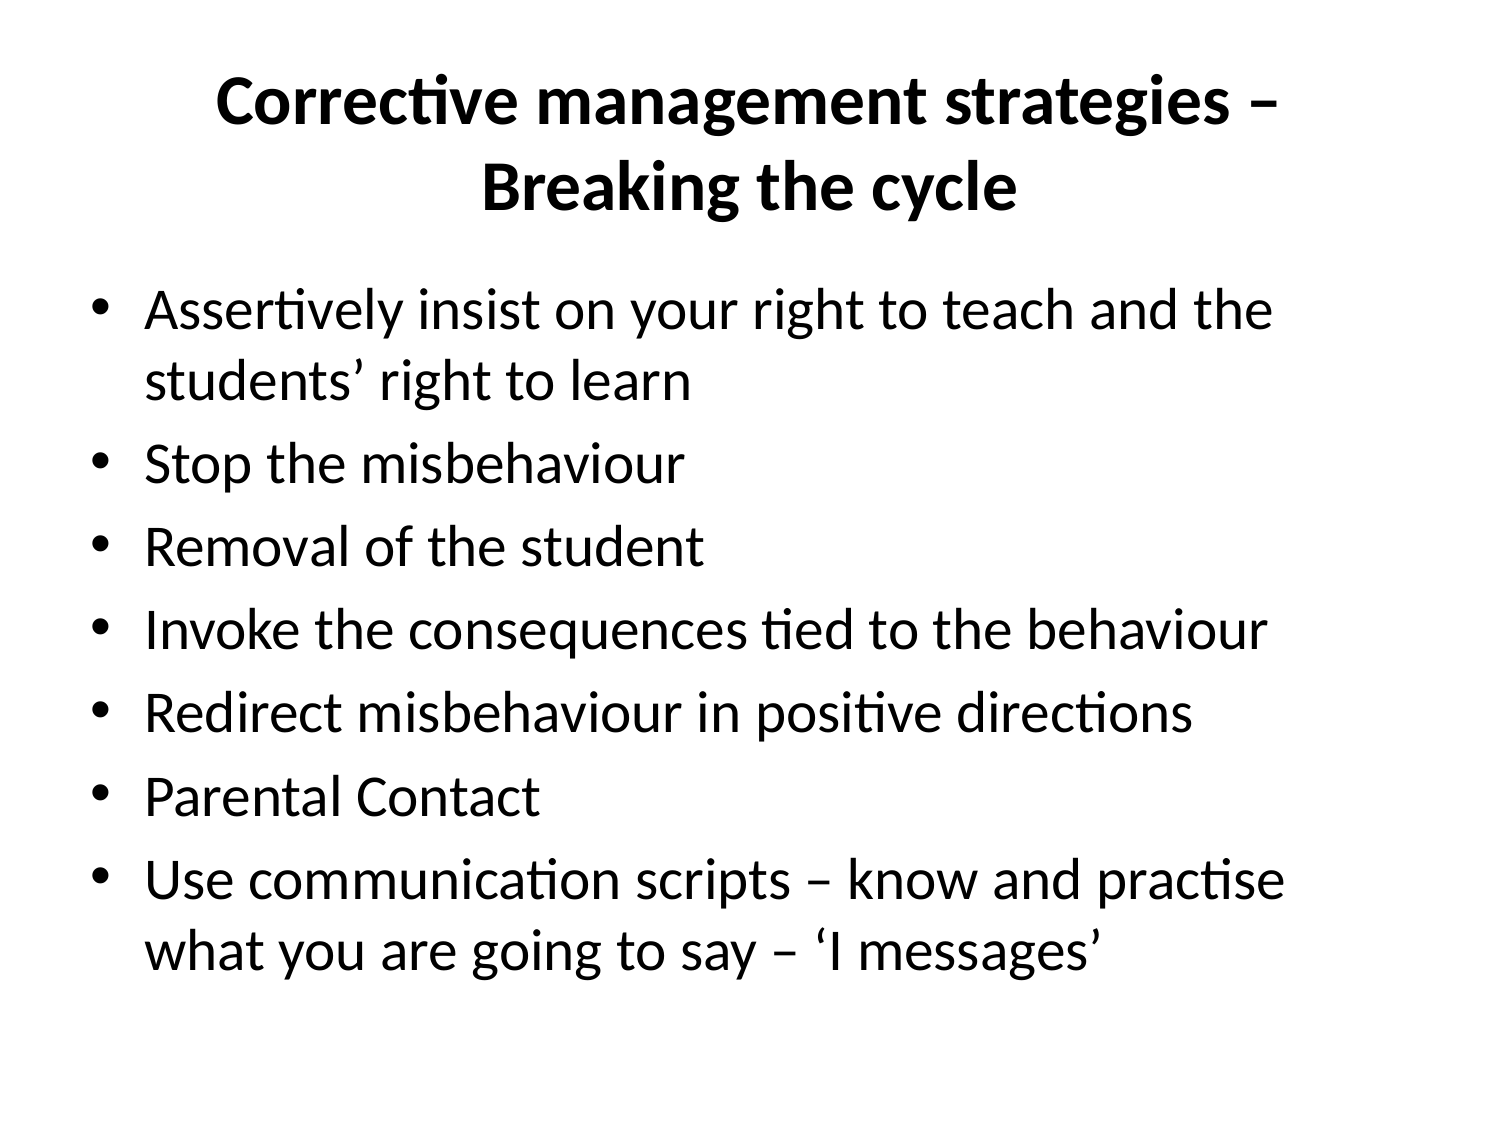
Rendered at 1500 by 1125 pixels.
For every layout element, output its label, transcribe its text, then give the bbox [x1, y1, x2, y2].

title Corrective management strategies – Breaking the cycle [75, 45, 1425, 233]
list Assertively insist on your right to teach and the students’ right to learn Stop the misbehaviour Removal of the student Invoke the consequences tied to the behaviour Redirect misbehaviour in positive directions Parental Contact Use communication scripts – know and practise what you are going to say – ‘I messages’ [75, 262, 1425, 1005]
